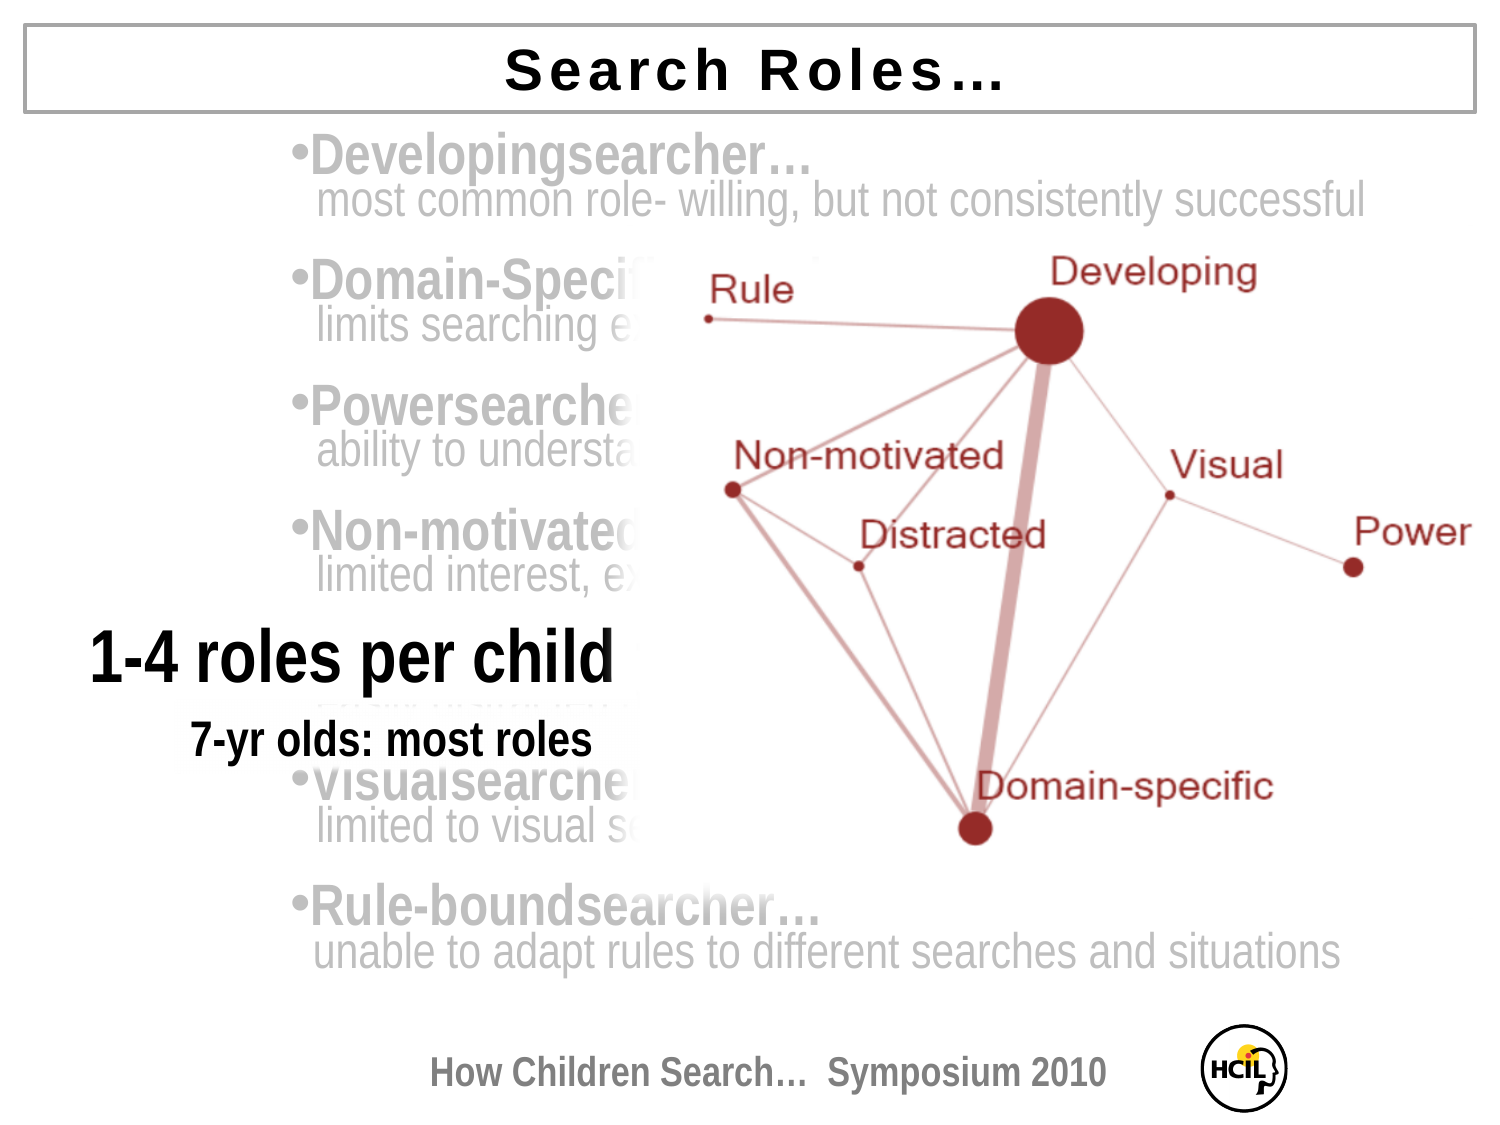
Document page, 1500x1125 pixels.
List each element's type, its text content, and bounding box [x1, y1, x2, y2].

text_box Search Roles… [0, 24, 1500, 113]
text_box How Children Search… Symposium 2010 [262, 1037, 1194, 1113]
text_box 7-yr olds: most roles [183, 706, 594, 766]
picture [1199, 1024, 1289, 1113]
picture [599, 224, 1500, 921]
text_box Developingsearcher… most common role- willing, but not consistently successful Domain-Specificsearcher… limits searching experience to specific content areas Powersearcher… ability to understand and use keywords, sophisticated/reflective Non-motivatedsearcher… limited interest, experience, and ability searching Distractedsearcher… easily distracted by movement and sound, difficult to redirect Visualsearcher… limited to visual searching and results presented visually Rule-boundsearcher… unable to adapt rules to different searches and situations [275, 137, 1500, 599]
text_box 1-4 roles per child [74, 599, 594, 705]
text_box Developingsearcher… most common role- willing, but not consistently successful Domain-Specificsearcher… limits searching experience to specific content areas Powersearcher… ability to understand and use keywords, sophisticated/reflective Non-motivatedsearcher… limited interest, experience, and ability searching Distractedsearcher… easily distracted by movement and sound, difficult to redirect Visualsearcher… limited to visual searching and results presented visually Rule-boundsearcher… unable to adapt rules to different searches and situations [275, 772, 1500, 1025]
